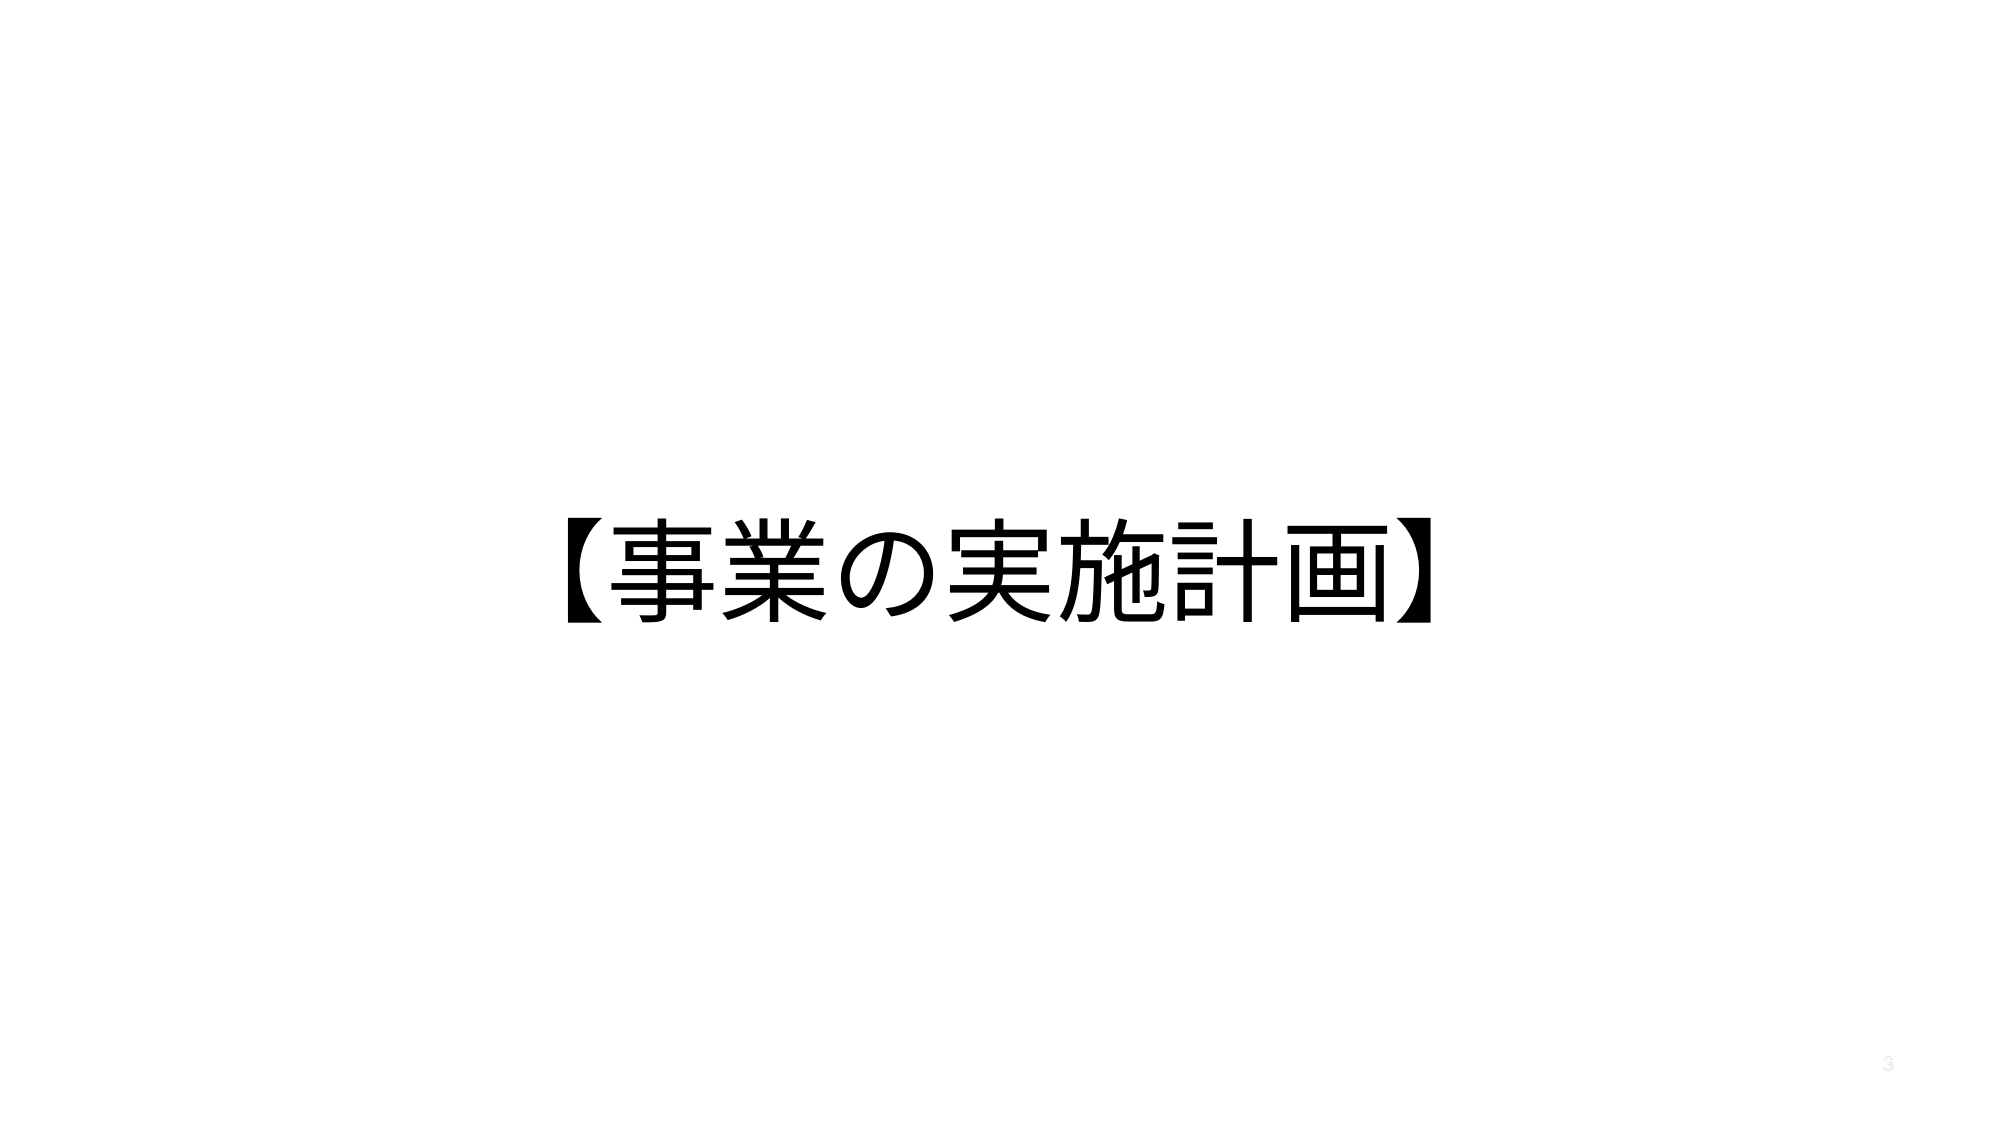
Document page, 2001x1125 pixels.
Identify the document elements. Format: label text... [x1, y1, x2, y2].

text_box 【事業の実施計画】 [153, 299, 1847, 826]
